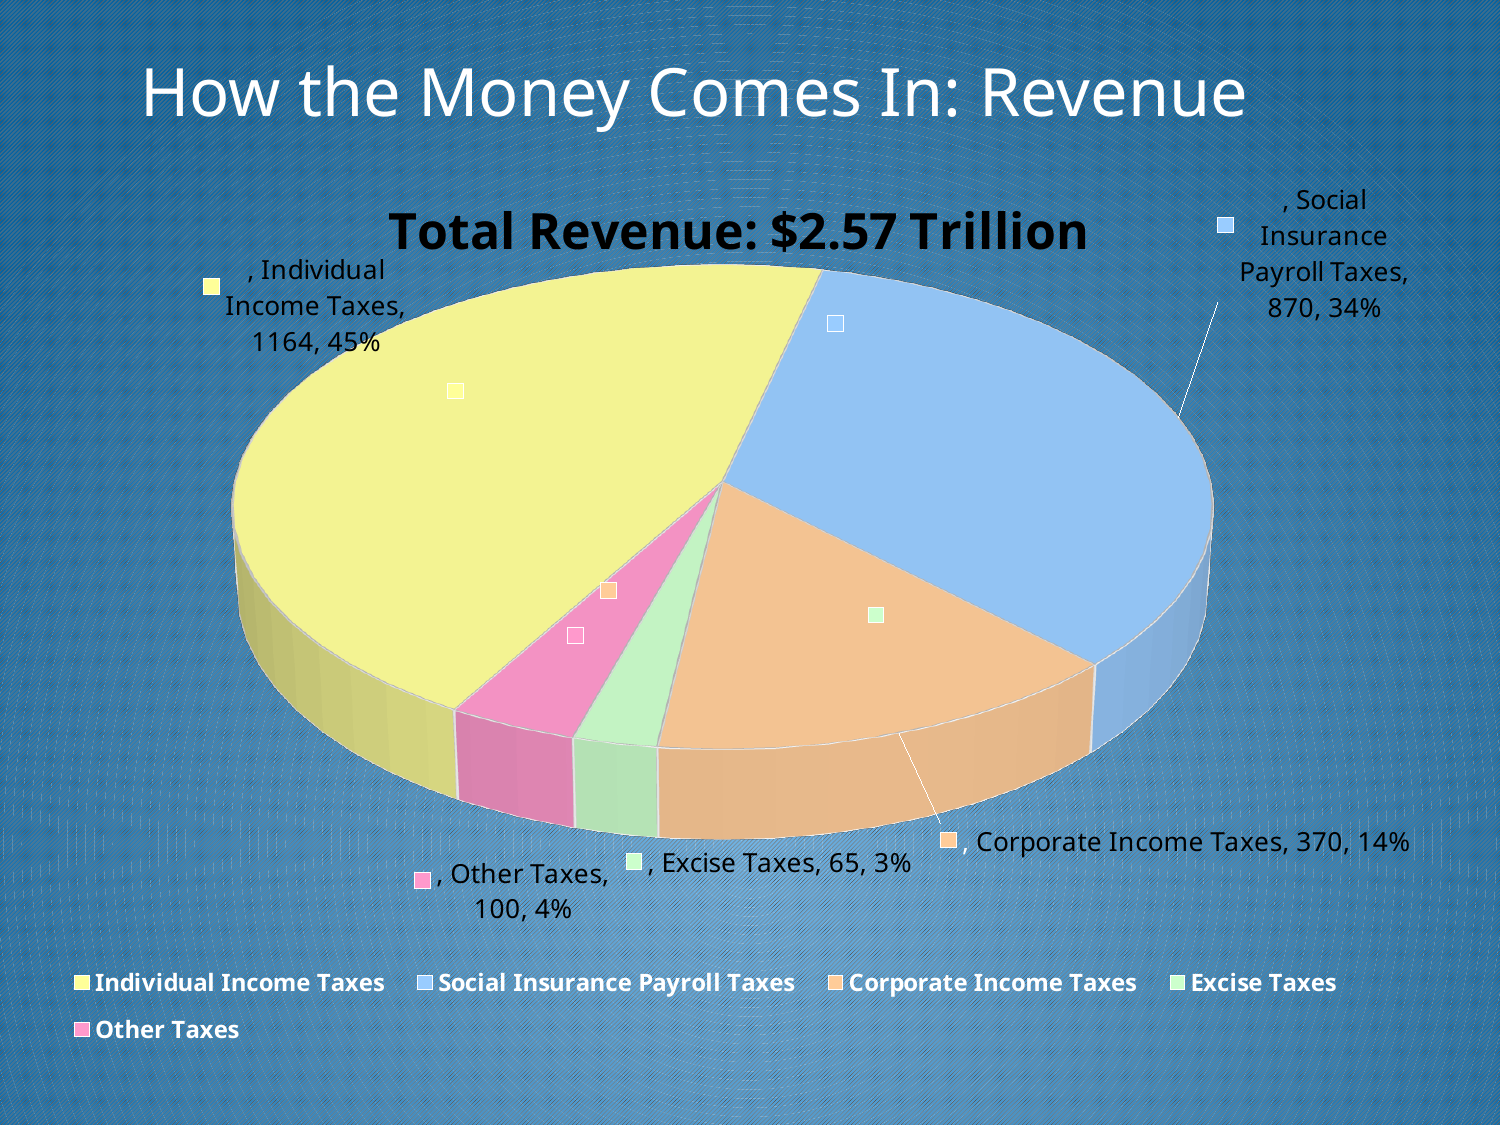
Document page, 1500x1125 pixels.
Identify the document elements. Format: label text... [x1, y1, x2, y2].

chart [0, 180, 1436, 1062]
title How the Money Comes In: Revenue [125, 0, 1325, 138]
